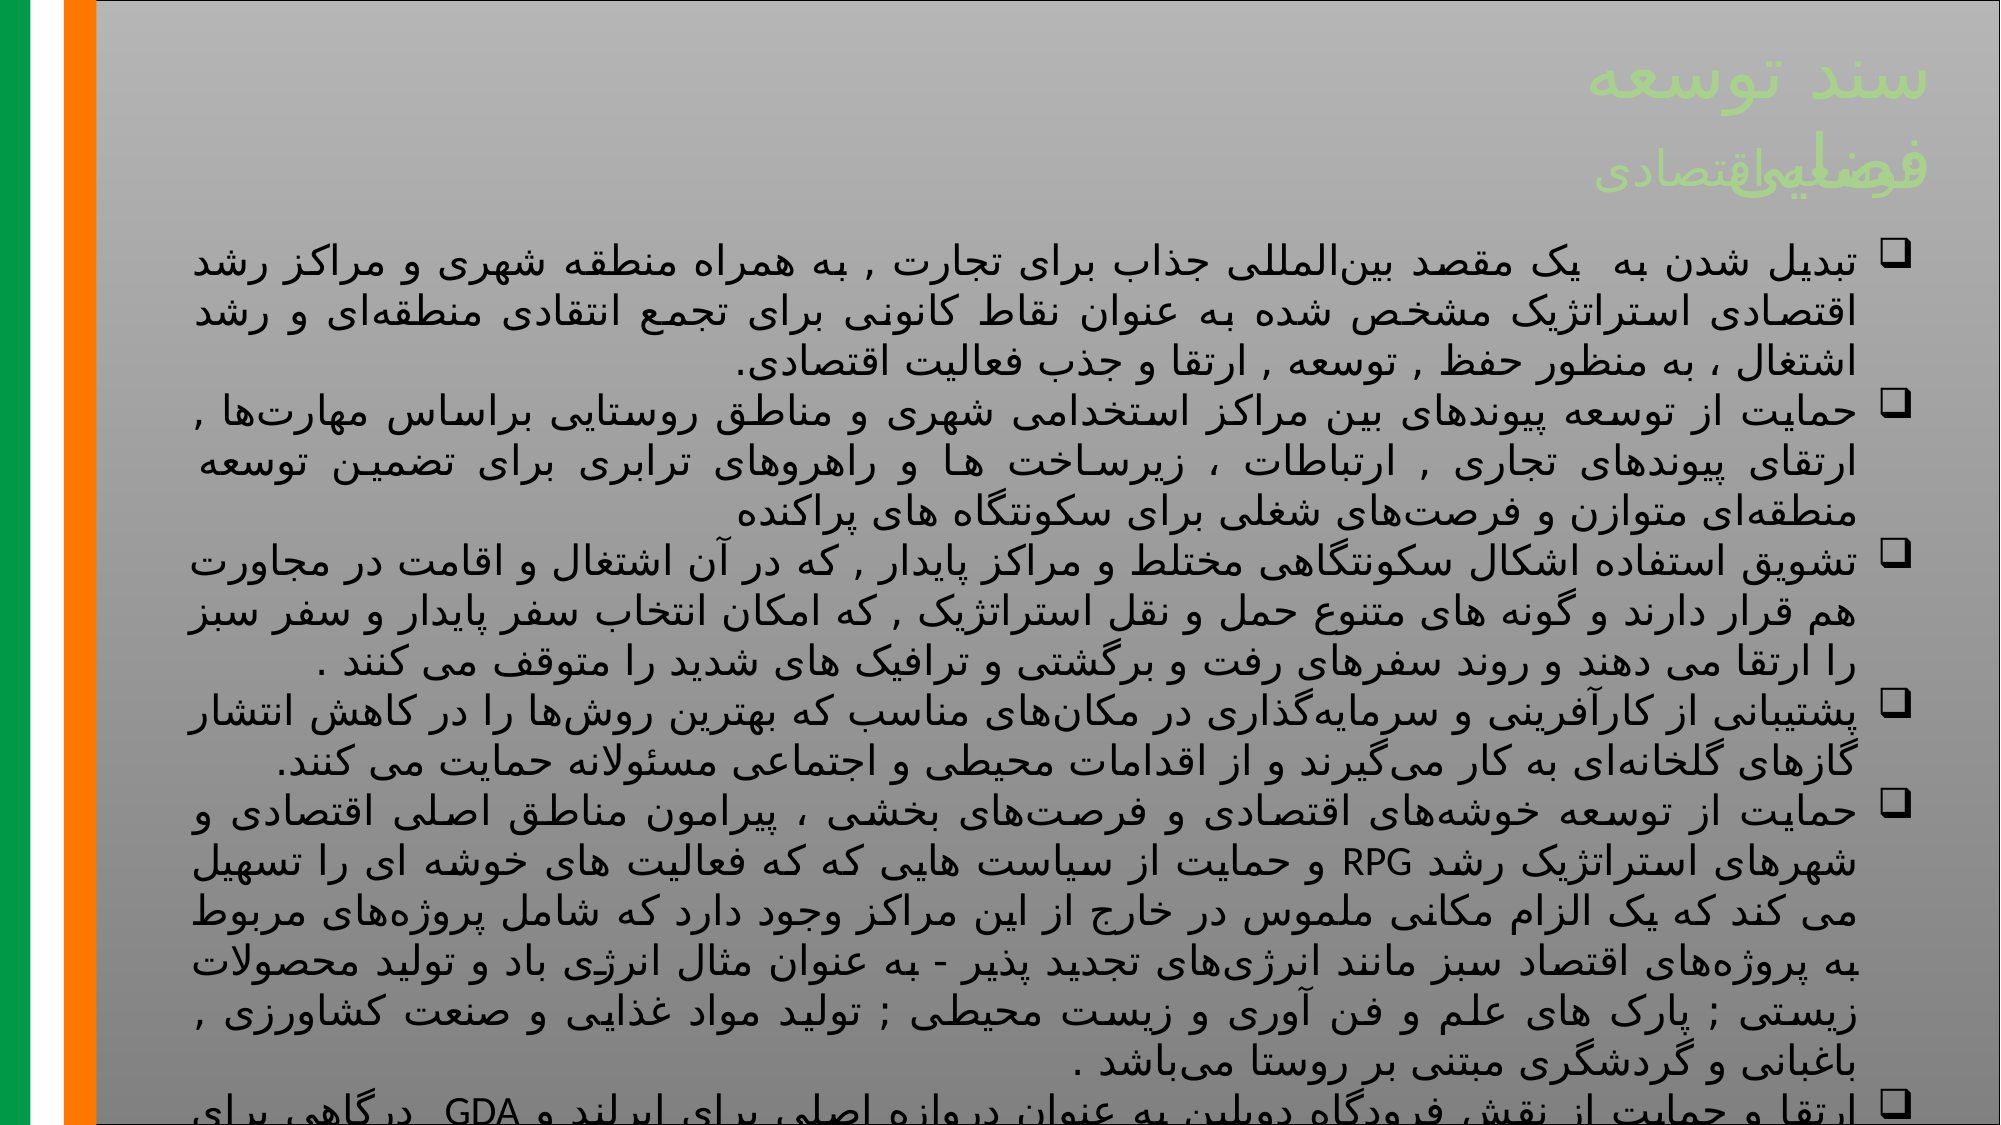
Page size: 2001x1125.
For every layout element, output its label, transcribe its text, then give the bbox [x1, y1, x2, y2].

picture [0, 0, 97, 1125]
text_box تبدیل شدن به یک مقصد بین‌المللی جذاب برای تجارت , به همراه منطقه شهری و مراکز رشد اقتصادی استراتژیک مشخص شده به عنوان نقاط کانونی برای تجمع انتقادی منطقه‌ای و رشد اشتغال ، به منظور حفظ , توسعه , ارتقا و جذب فعالیت اقتصادی. حمایت از توسعه پیوندهای بین مراکز استخدامی شهری و مناطق روستایی براساس مهارت‌ها , ارتقای پیوندهای تجاری , ارتباطات ، زیرساخت ها و راهروهای ترابری برای تضمین توسعه منطقه‌ای متوازن و فرصت‌های شغلی برای سکونتگاه های پراکنده تشویق استفاده اشکال سکونتگاهی مختلط و مراکز پایدار , که در آن اشتغال و اقامت در مجاورت هم قرار دارند و گونه های متنوع حمل و نقل استراتژیک , که امکان انتخاب سفر پایدار و سفر سبز را ارتقا می دهند و روند سفرهای رفت و برگشتی و ترافیک های شدید را متوقف می کنند . پشتیبانی از کارآفرینی و سرمایه‌گذاری در مکان‌های مناسب که بهترین روش‌ها را در کاهش انتشار گازهای گلخانه‌ای به کار می‌گیرند و از اقدامات محیطی و اجتماعی مسئولانه حمایت می کنند. حمایت از توسعه خوشه‌های اقتصادی و فرصت‌های بخشی ، پیرامون مناطق اصلی اقتصادی و شهرهای استراتژیک رشد RPG و حمایت از سیاست هایی که که فعالیت های خوشه ای را تسهیل می کند که یک الزام مکانی ملموس در خارج از این مراکز وجود دارد که شامل پروژه‌های مربوط به پروژه‌های اقتصاد سبز مانند انرژی‌های تجدید پذیر - به عنوان مثال انرژی باد و تولید محصولات زیستی ; پارک های علم و فن آوری و زیست محیطی ; تولید مواد غذایی و صنعت کشاورزی , باغبانی و گردشگری مبتنی بر روستا می‌باشد . ارتقا و حمایت از نقش فرودگاه دوبلین به عنوان دروازه اصلی برای ایرلند و GDA درگاهی برای کسب‌وکار در منطقه از طریق برنامه‌ریزی کاربری زمین که که نیازهای آتی مربوط به توسعه فرودگاه را تامین کرده و پیوندهای حمل و نقلی بین شهر و منطقه را بهبود می بخشد [174, 226, 1930, 1125]
text_box [97, 0, 2000, 1125]
text_box سند توسعه فضایی [1419, 16, 1948, 211]
